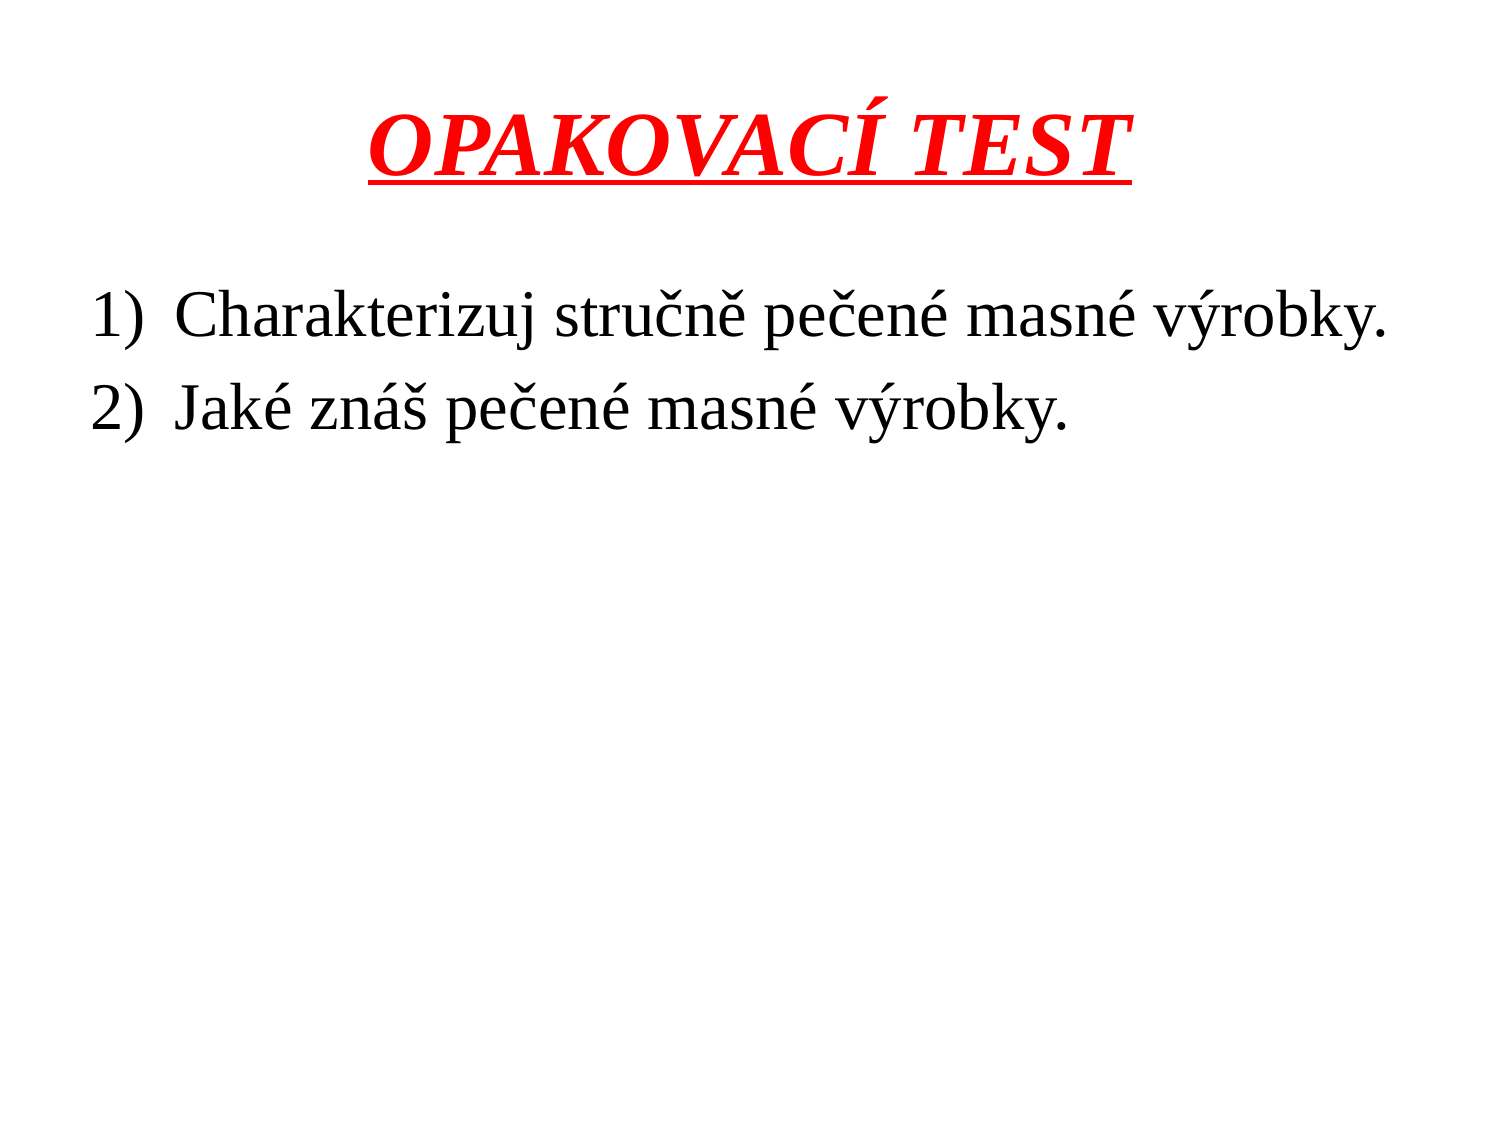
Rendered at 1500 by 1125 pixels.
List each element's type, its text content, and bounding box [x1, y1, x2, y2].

title OPAKOVACÍ TEST [75, 45, 1425, 233]
list Charakterizuj stručně pečené masné výrobky. Jaké znáš pečené masné výrobky. [75, 262, 1425, 1005]
